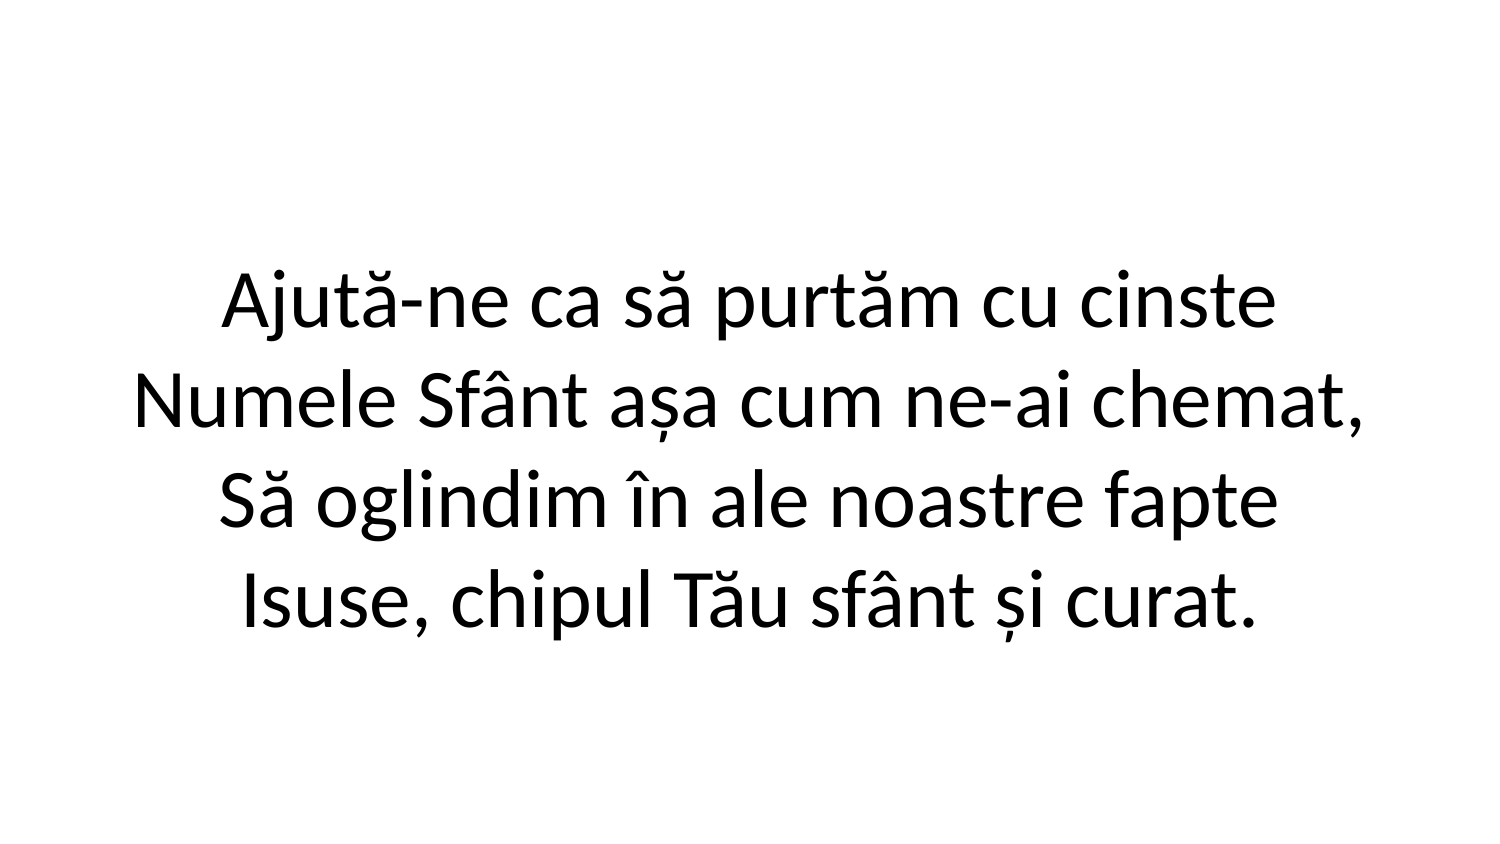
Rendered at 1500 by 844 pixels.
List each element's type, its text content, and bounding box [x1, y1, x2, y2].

text_box Ajută-ne ca să purtăm cu cinste Numele Sfânt așa cum ne-ai chemat, Să oglindim în ale noastre fapte Isuse, chipul Tău sfânt și curat. [117, 192, 1383, 652]
